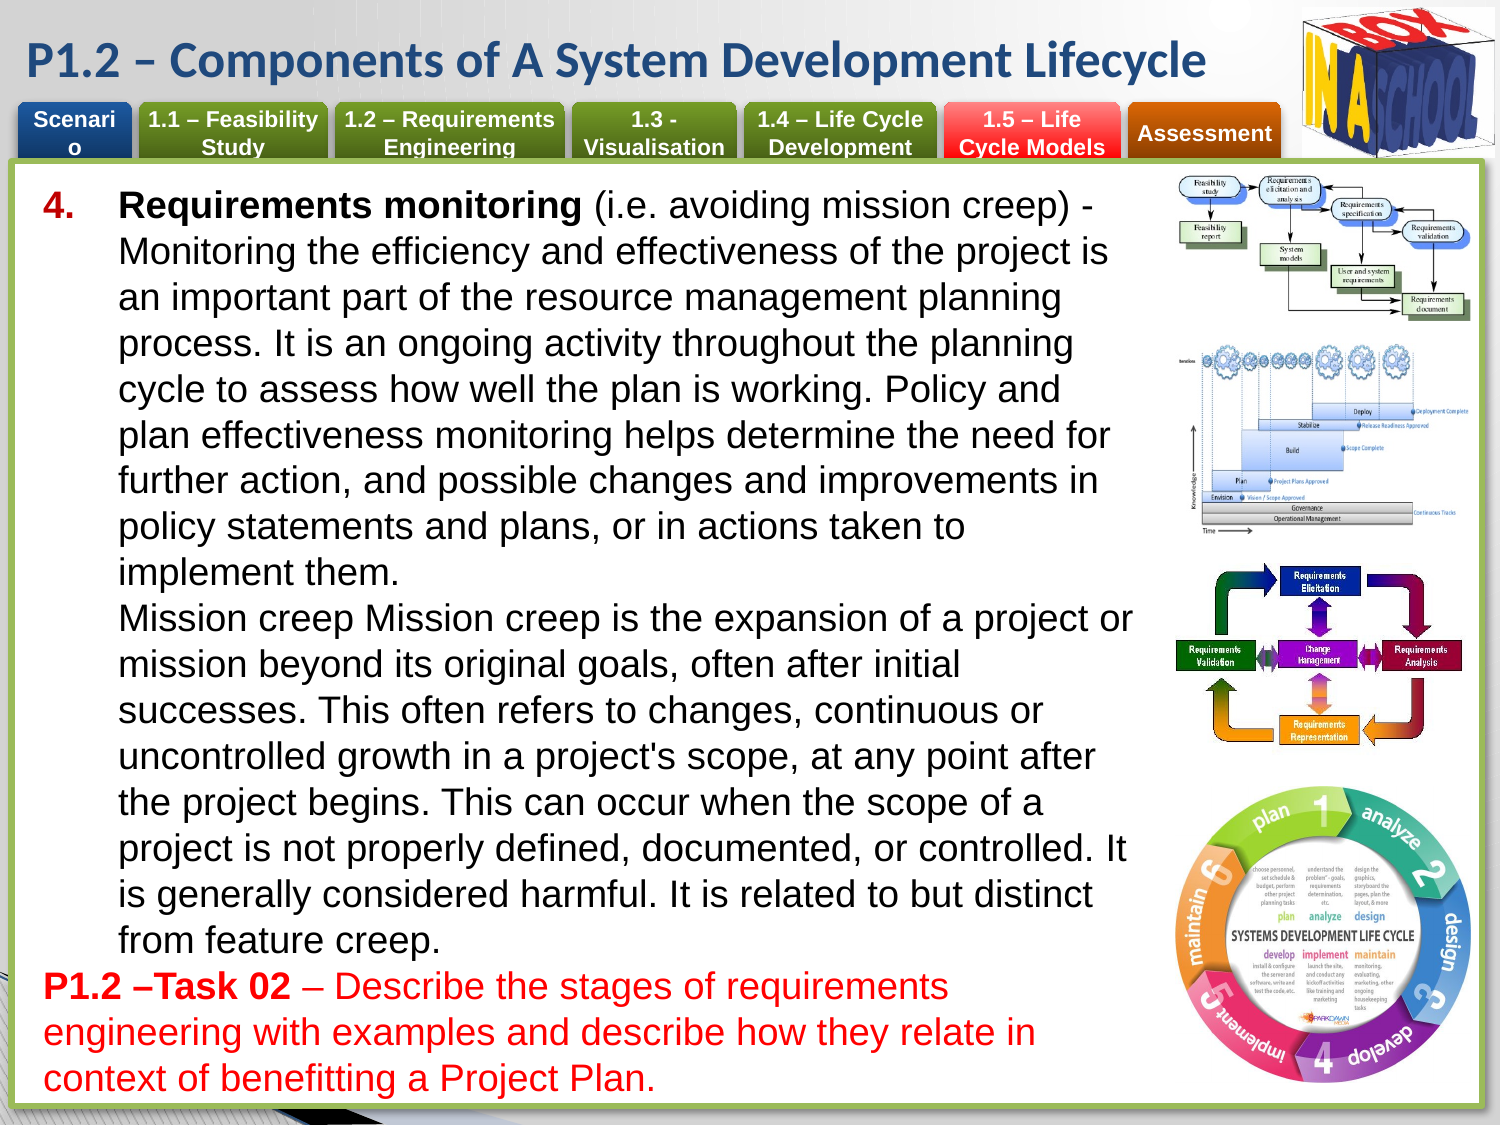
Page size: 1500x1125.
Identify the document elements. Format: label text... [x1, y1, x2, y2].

picture [1174, 786, 1471, 1083]
text_box Requirements monitoring (i.e. avoiding mission creep) - Monitoring the efficiency and effectiveness of the project is an important part of the resource management planning process. It is an ongoing activity throughout the planning cycle to assess how well the plan is working. Policy and plan effectiveness monitoring helps determine the need for further action, and possible changes and improvements in policy statements and plans, or in actions taken to implement them. Mission creep Mission creep is the expansion of a project or mission beyond its original goals, often after initial successes. This often refers to changes, continuous or uncontrolled growth in a project's scope, at any point after the project begins. This can occur when the scope of a project is not properly defined, documented, or controlled. It is generally considered harmful. It is related to but distinct from feature creep. P1.2 –Task 02 – Describe the stages of requirements engineering with examples and describe how they relate in context of benefitting a Project Plan. [26, 172, 1152, 1107]
picture [1302, 7, 1495, 158]
picture [1174, 563, 1471, 764]
picture [281, 1114, 303, 1125]
picture [1174, 172, 1471, 321]
picture [1174, 343, 1471, 541]
title P1.2 – Components of A System Development Lifecycle [11, 11, 1270, 102]
